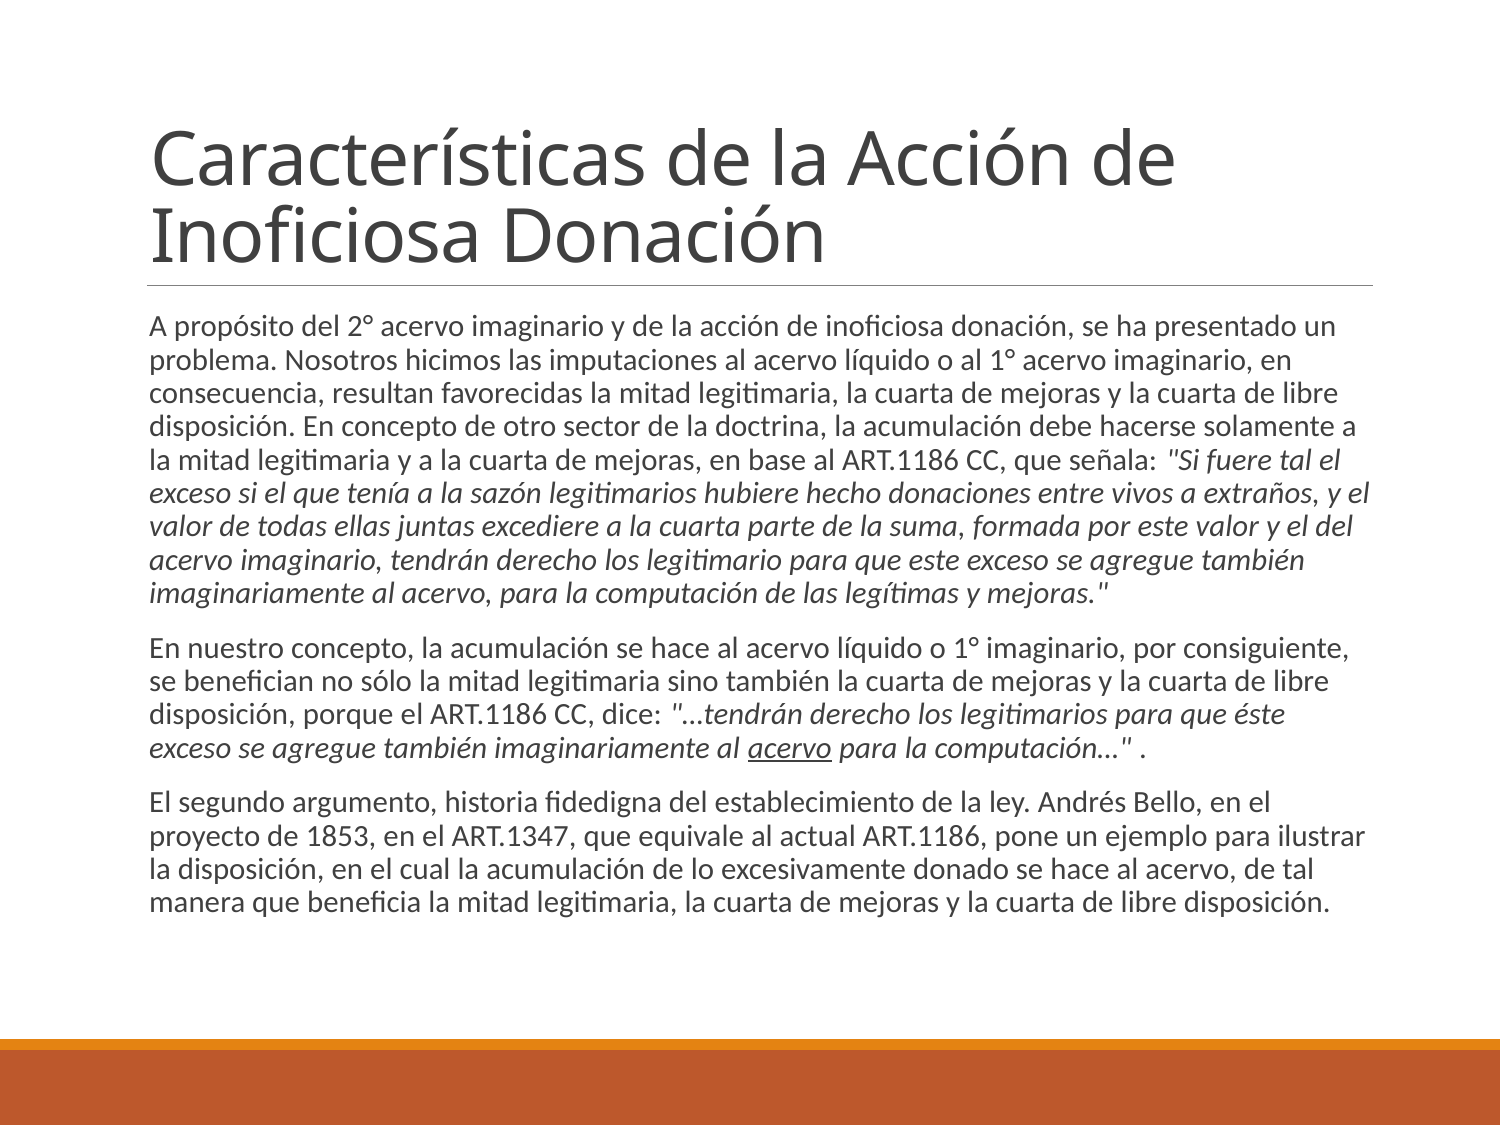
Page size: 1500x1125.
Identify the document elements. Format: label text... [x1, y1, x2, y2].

list A propósito del 2° acervo imaginario y de la acción de inoficiosa donación, se ha presentado un problema. Nosotros hicimos las imputaciones al acervo líquido o al 1° acervo imaginario, en consecuencia, resultan favorecidas la mitad legitimaria, la cuarta de mejoras y la cuarta de libre disposición. En concepto de otro sector de la doctrina, la acumulación debe hacerse solamente a la mitad legitimaria y a la cuarta de mejoras, en base al ART.1186 CC, que señala: "Si fuere tal el exceso si el que tenía a la sazón legitimarios hubiere hecho donaciones entre vivos a extraños, y el valor de todas ellas juntas excediere a la cuarta parte de la suma, formada por este valor y el del acervo imaginario, tendrán derecho los legitimario para que este exceso se agregue también imaginariamente al acervo, para la computación de las legítimas y mejoras." En nuestro concepto, la acumulación se hace al acervo líquido o 1° imaginario, por consiguiente, se benefician no sólo la mitad legitimaria sino también la cuarta de mejoras y la cuarta de libre disposición, porque el ART.1186 CC, dice: "…tendrán derecho los legitimarios para que éste exceso se agregue también imaginariamente al acervo para la computación…" . El segundo argumento, historia fidedigna del establecimiento de la ley. Andrés Bello, en el proyecto de 1853, en el ART.1347, que equivale al actual ART.1186, pone un ejemplo para ilustrar la disposición, en el cual la acumulación de lo excesivamente donado se hace al acervo, de tal manera que beneficia la mitad legitimaria, la cuarta de mejoras y la cuarta de libre disposición. [135, 302, 1373, 963]
title Características de la Acción de Inoficiosa Donación [135, 47, 1373, 285]
